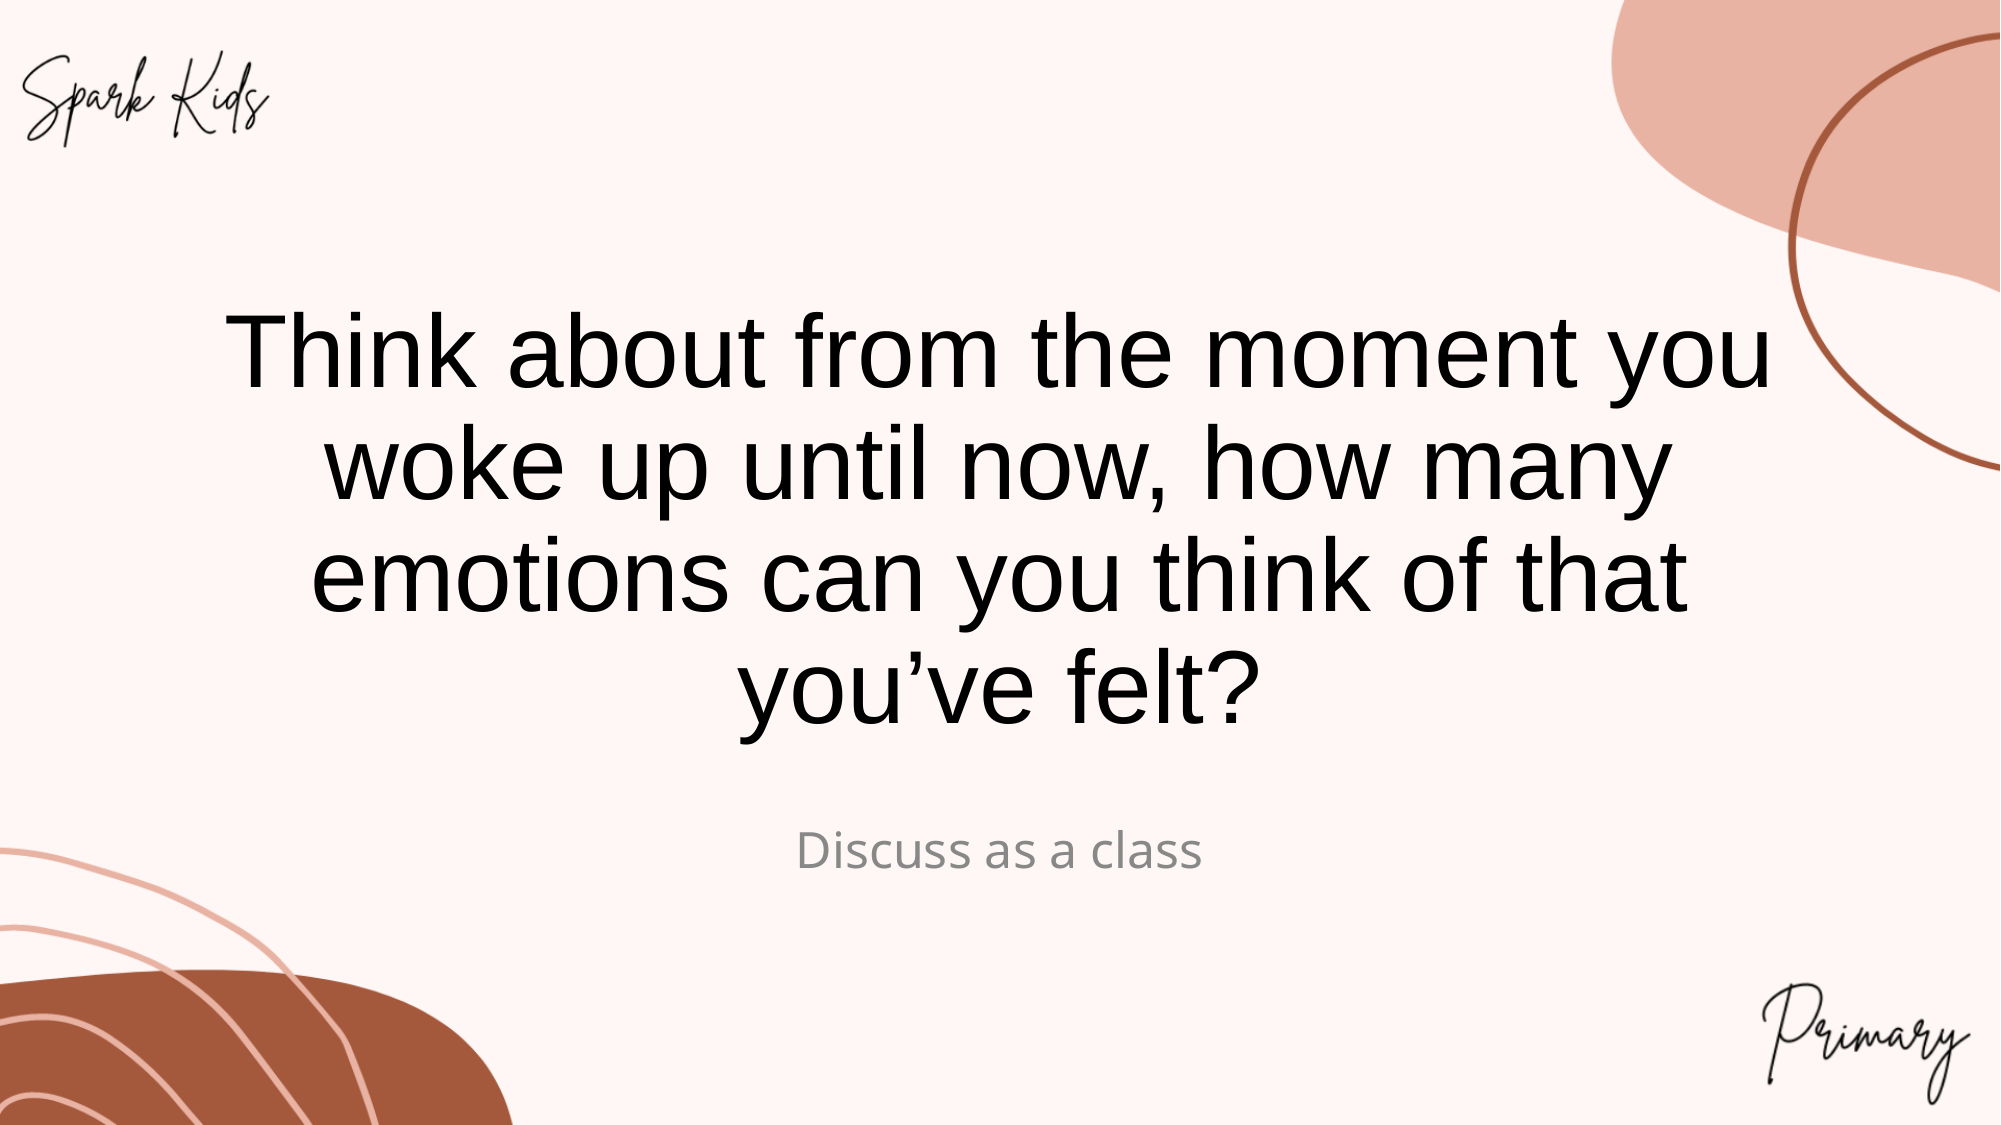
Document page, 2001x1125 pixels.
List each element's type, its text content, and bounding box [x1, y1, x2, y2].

list Discuss as a class [137, 818, 1863, 931]
title Think about from the moment you woke up until now, how many emotions can you think of that you’ve felt? [137, 285, 1863, 754]
picture [0, 0, 2000, 1125]
